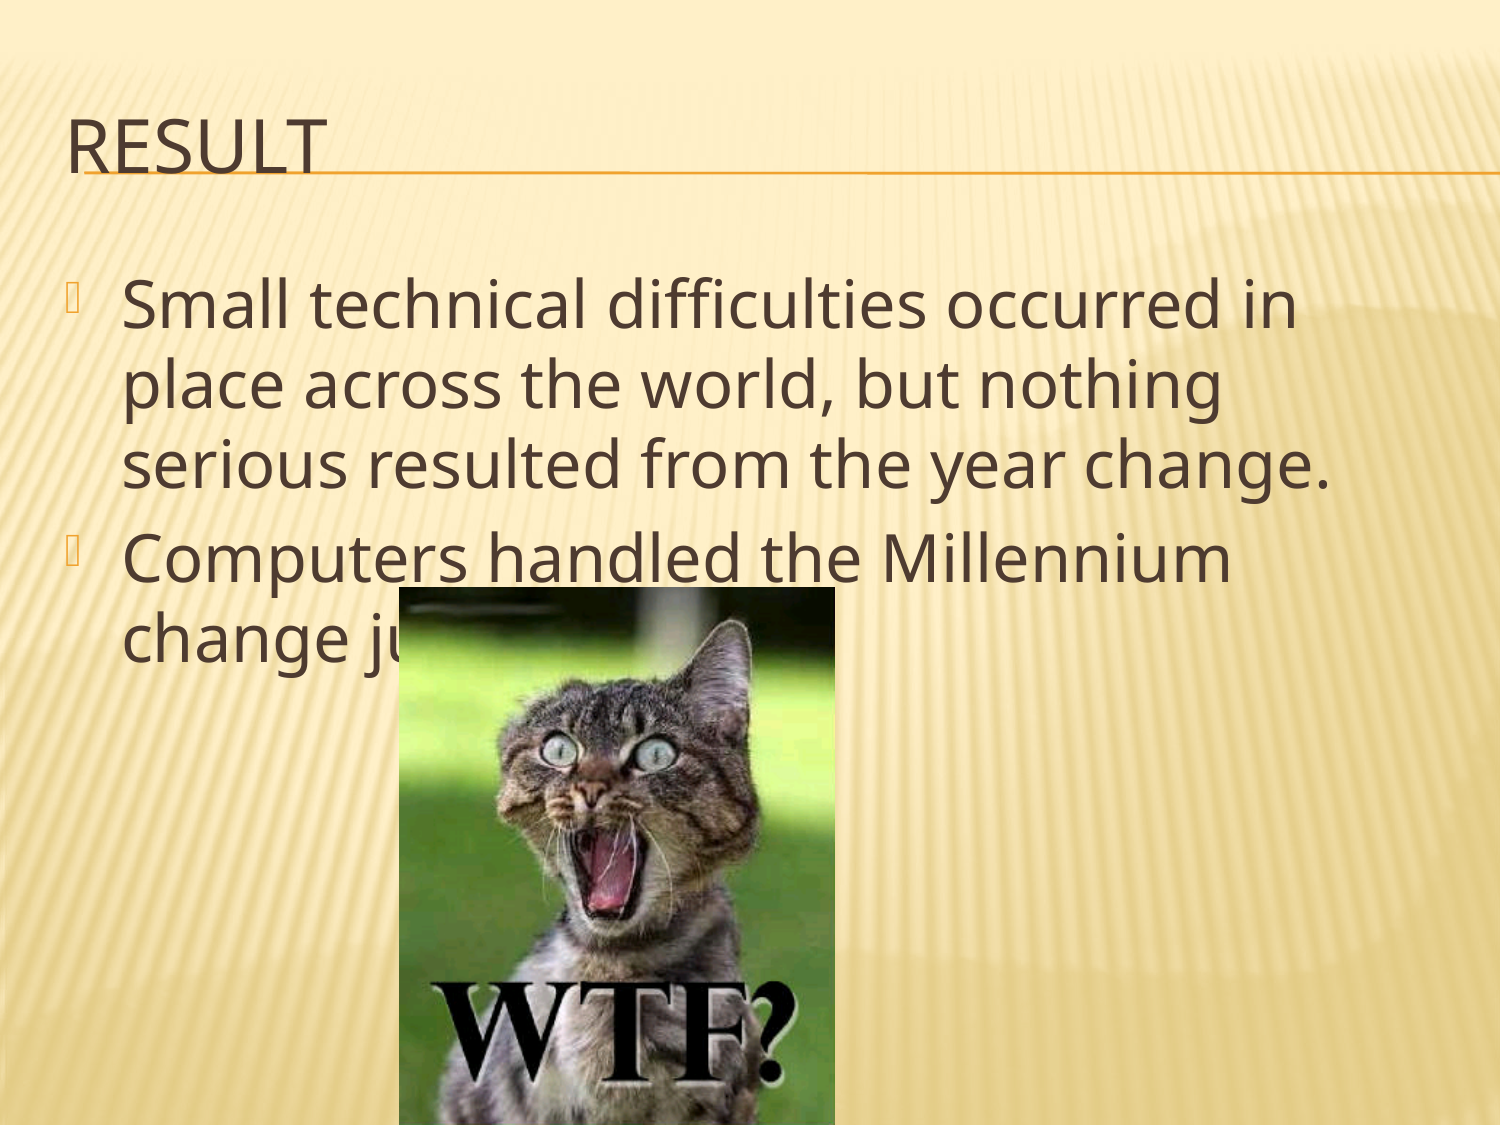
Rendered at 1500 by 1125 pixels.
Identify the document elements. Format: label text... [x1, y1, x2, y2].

picture [399, 587, 835, 1125]
title Result [50, 75, 1475, 213]
list Small technical difficulties occurred in place across the world, but nothing serious resulted from the year change. Computers handled the Millennium change just fine [50, 254, 1475, 998]
